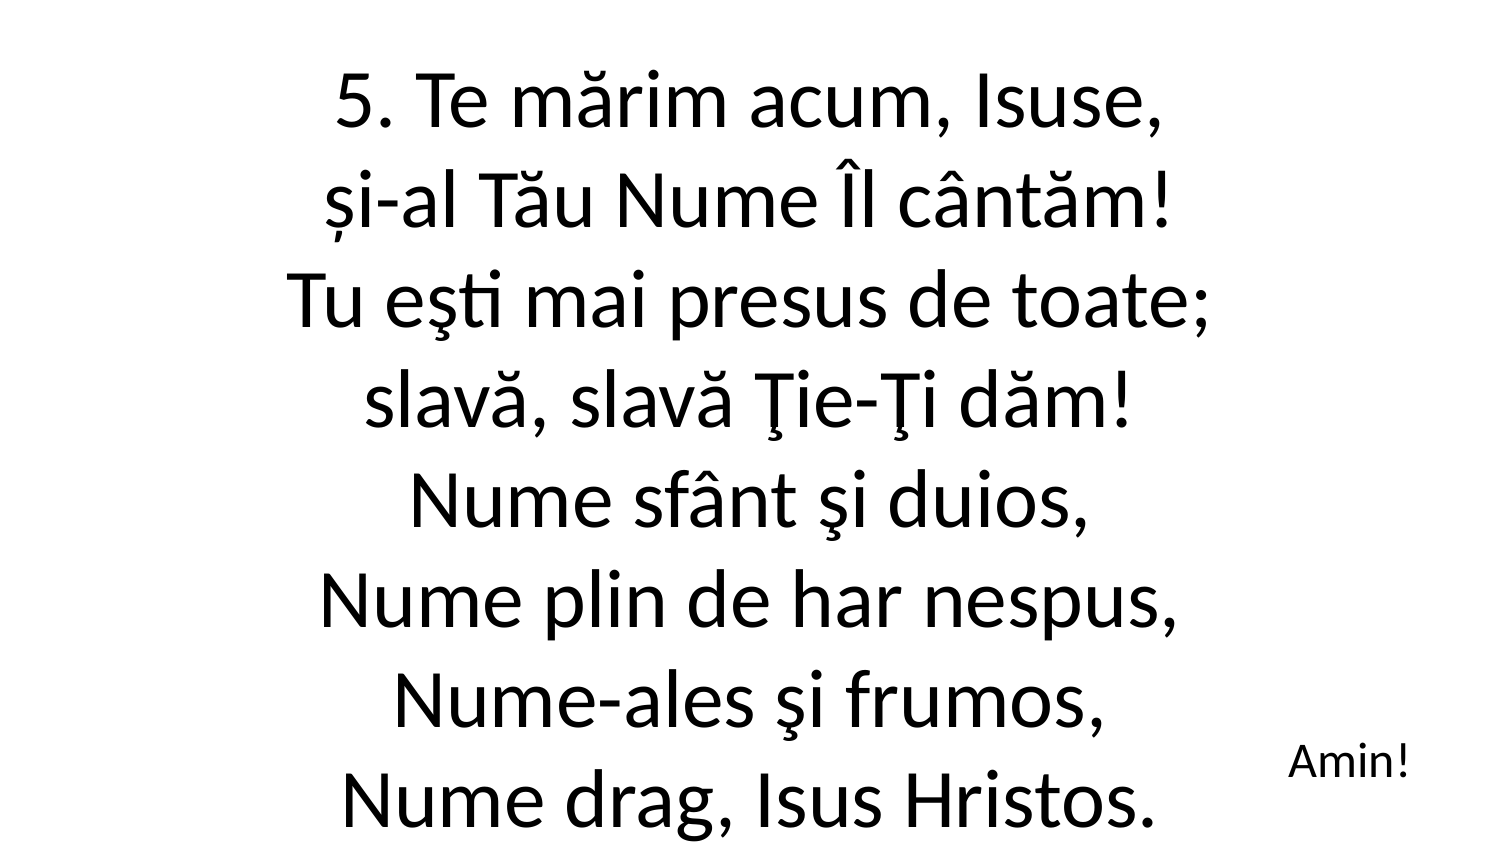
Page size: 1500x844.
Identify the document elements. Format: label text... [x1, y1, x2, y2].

text_box Amin! [1273, 674, 1427, 795]
text_box 5. Te mărim acum, Isuse, și-al Tău Nume Îl cântăm! Tu eşti mai presus de toate; slavă, slavă Ţie-Ţi dăm! Nume sfânt şi duios, Nume plin de har nespus, Nume-ales şi frumos, Nume drag, Isus Hristos. [271, 0, 1228, 844]
